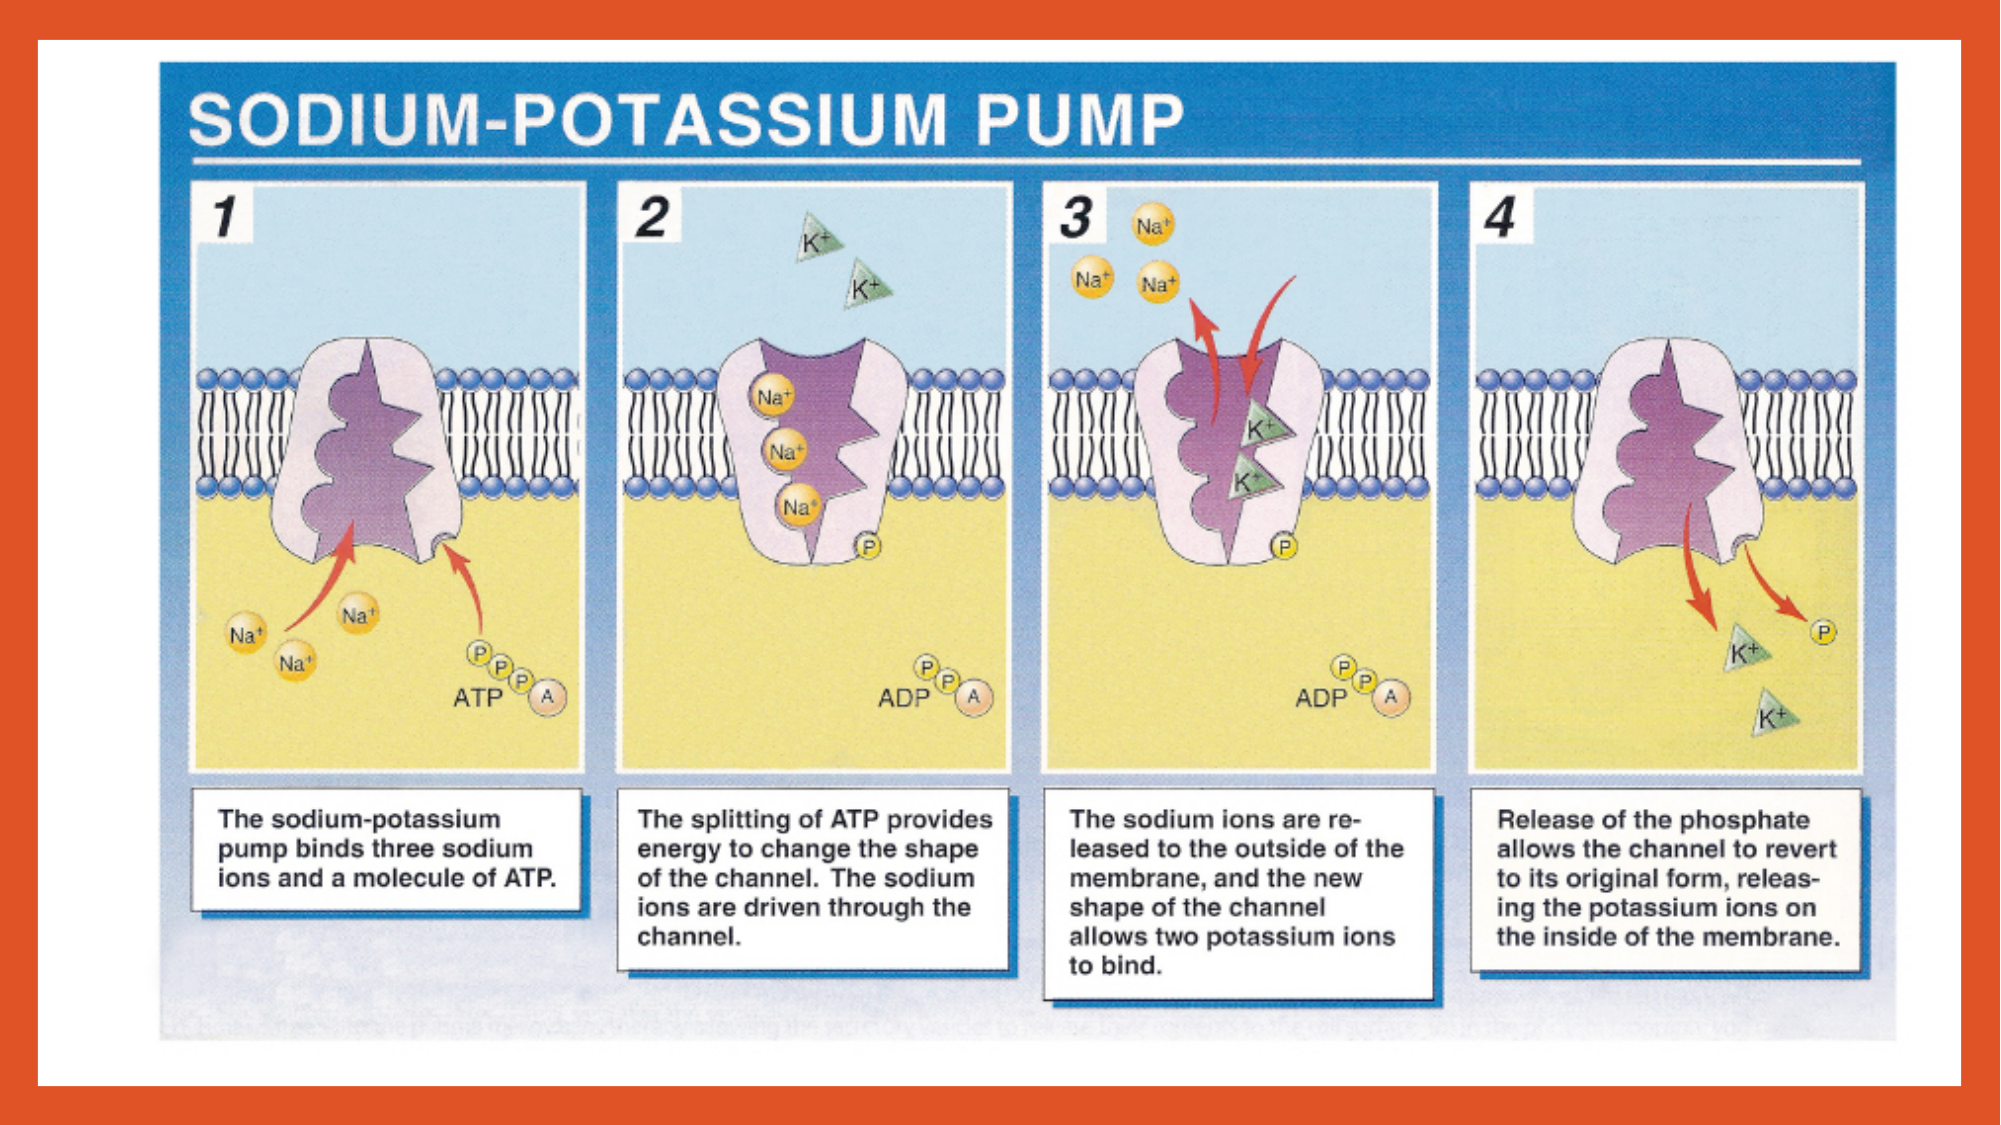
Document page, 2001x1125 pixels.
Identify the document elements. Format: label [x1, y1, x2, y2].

list [141, 41, 1919, 1065]
